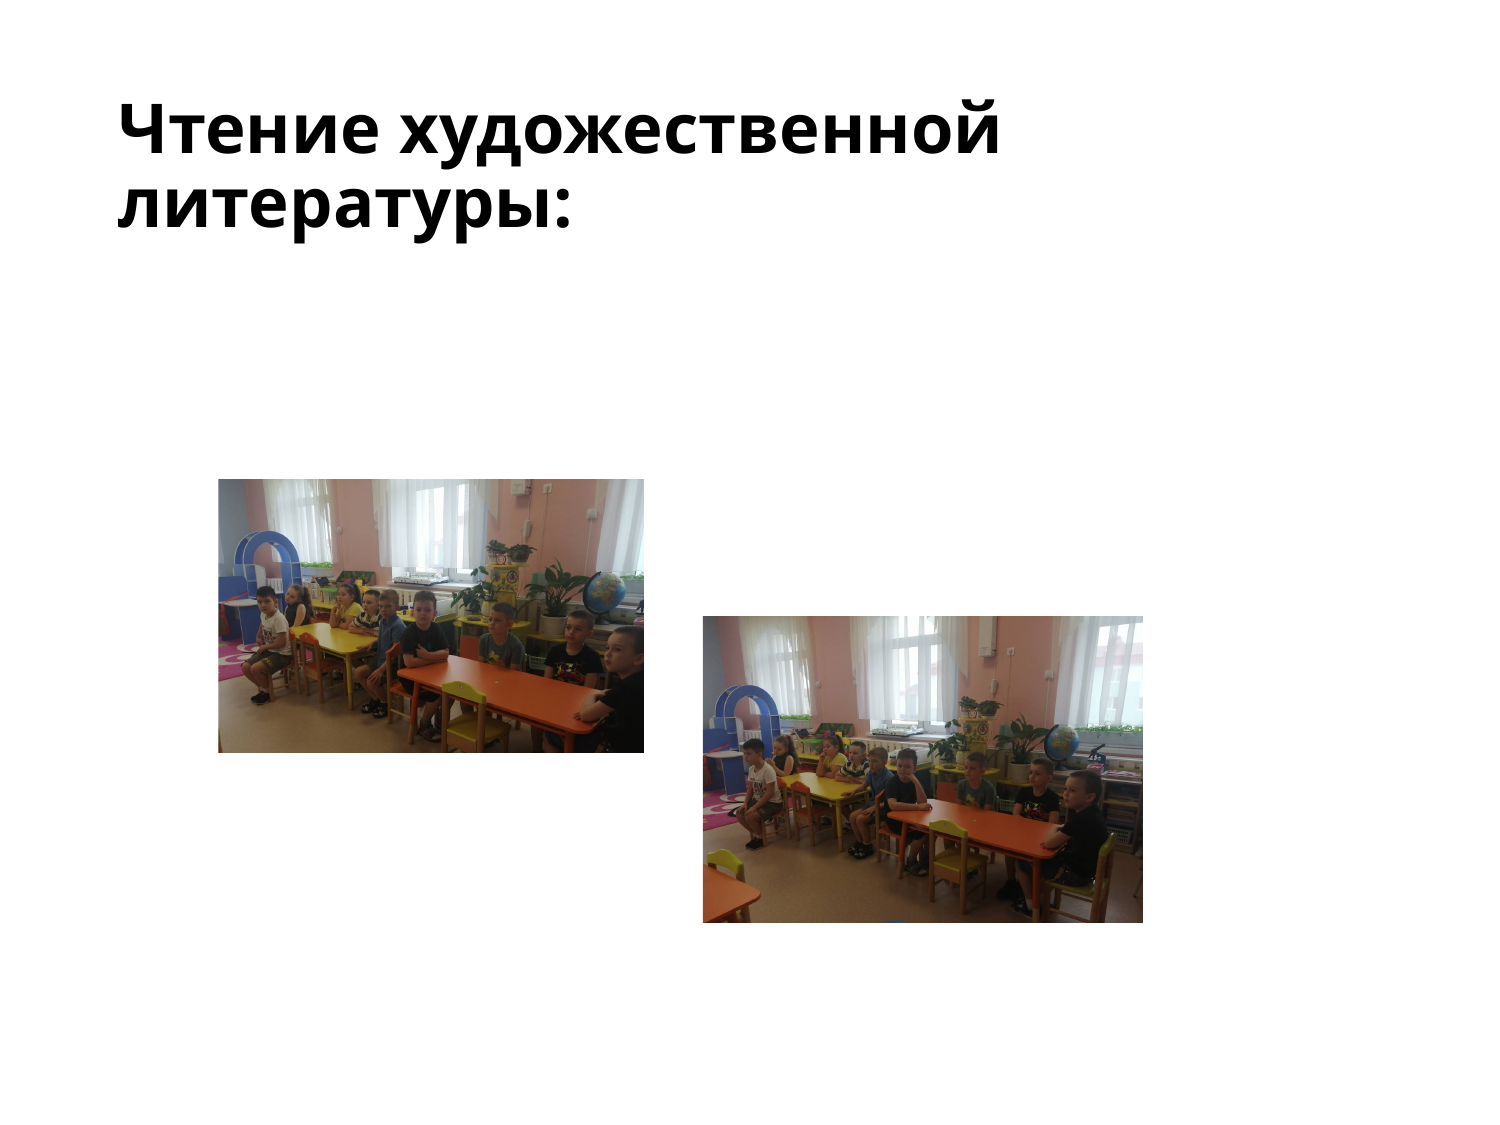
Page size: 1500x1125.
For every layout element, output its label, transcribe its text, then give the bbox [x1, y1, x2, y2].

title Чтение художественной литературы: [103, 59, 1397, 278]
picture [218, 479, 644, 753]
picture [702, 615, 1143, 923]
